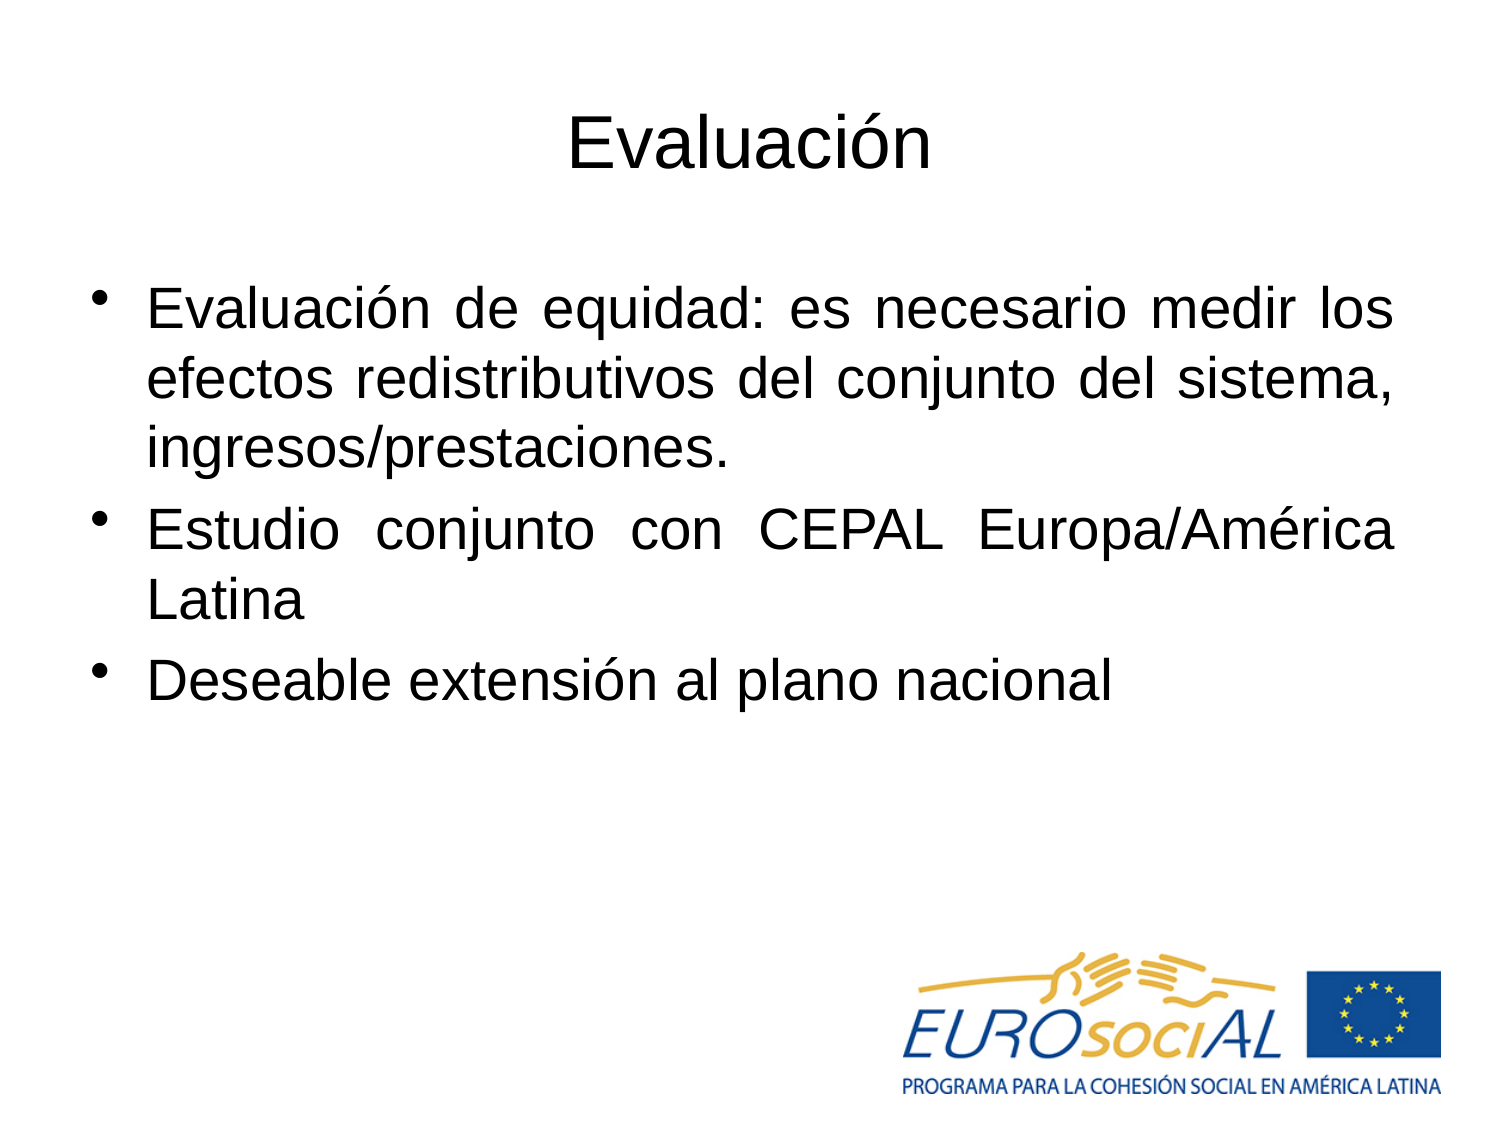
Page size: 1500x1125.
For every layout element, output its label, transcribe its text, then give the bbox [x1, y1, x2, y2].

list Evaluación de equidad: es necesario medir los efectos redistributivos del conjunto del sistema, ingresos/prestaciones. Estudio conjunto con CEPAL Europa/América Latina Deseable extensión al plano nacional [74, 262, 1412, 1006]
picture [903, 951, 1441, 1095]
title Evaluación [74, 44, 1426, 233]
